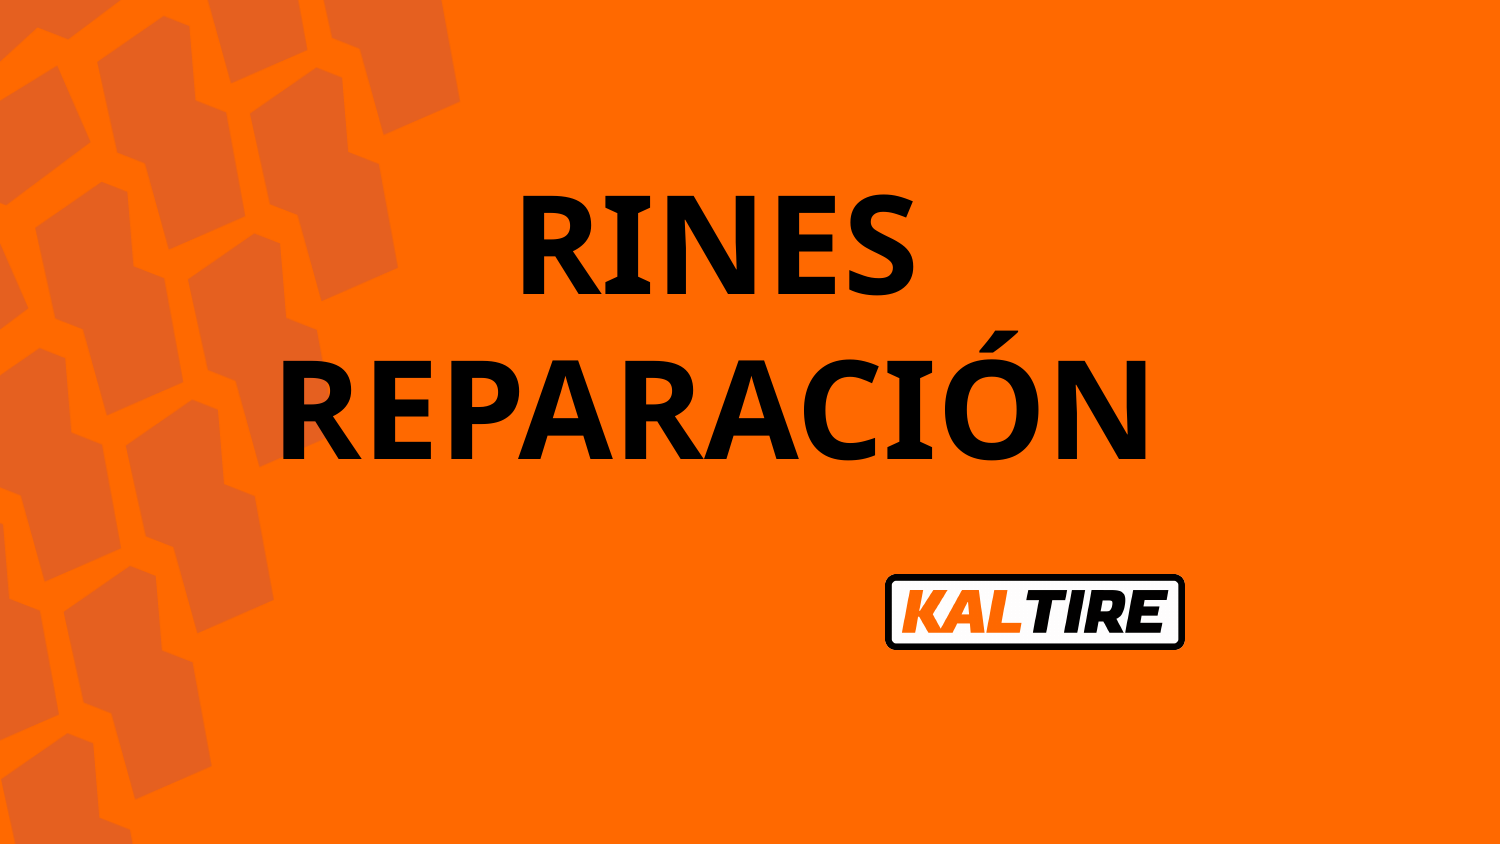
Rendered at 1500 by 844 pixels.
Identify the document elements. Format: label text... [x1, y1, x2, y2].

picture [0, 0, 1500, 844]
text_box RINES REPARACIÓN [174, 149, 1257, 495]
